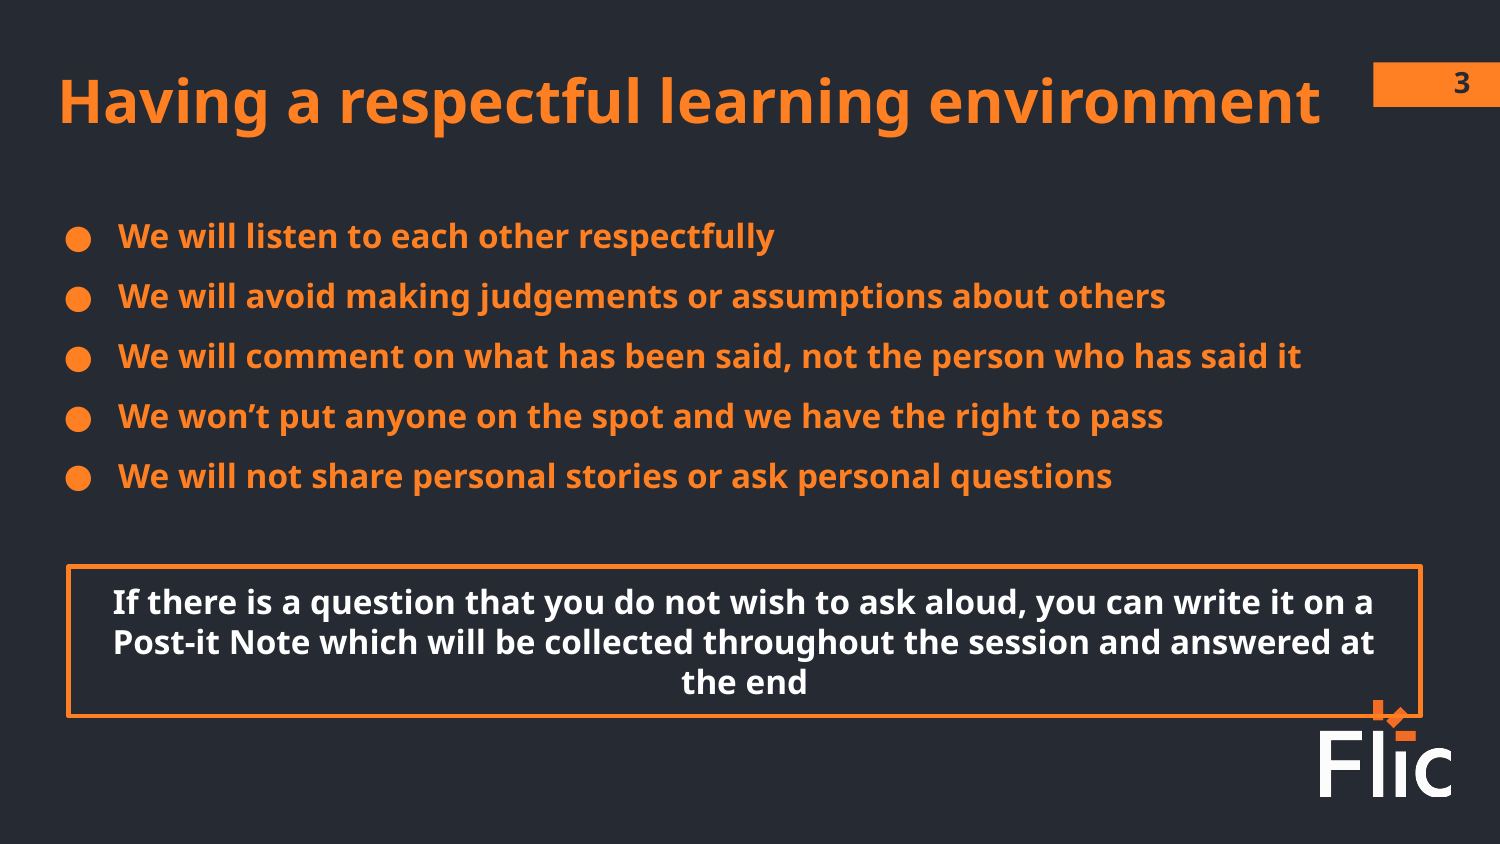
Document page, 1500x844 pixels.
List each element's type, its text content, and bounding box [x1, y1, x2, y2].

text_box Having a respectful learning environment [57, 52, 1375, 180]
picture [1320, 700, 1451, 797]
text_box If there is a question that you do not wish to ask aloud, you can write it on a Post-it Note which will be collected throughout the session and answered at the end [68, 566, 1421, 716]
text_box We will listen to each other respectfully We will avoid making judgements or assumptions about others We will comment on what has been said, not the person who has said it We won’t put anyone on the spot and we have the right to pass We will not share personal stories or ask personal questions [28, 180, 1454, 511]
slide_number ‹#› [1423, 66, 1500, 104]
